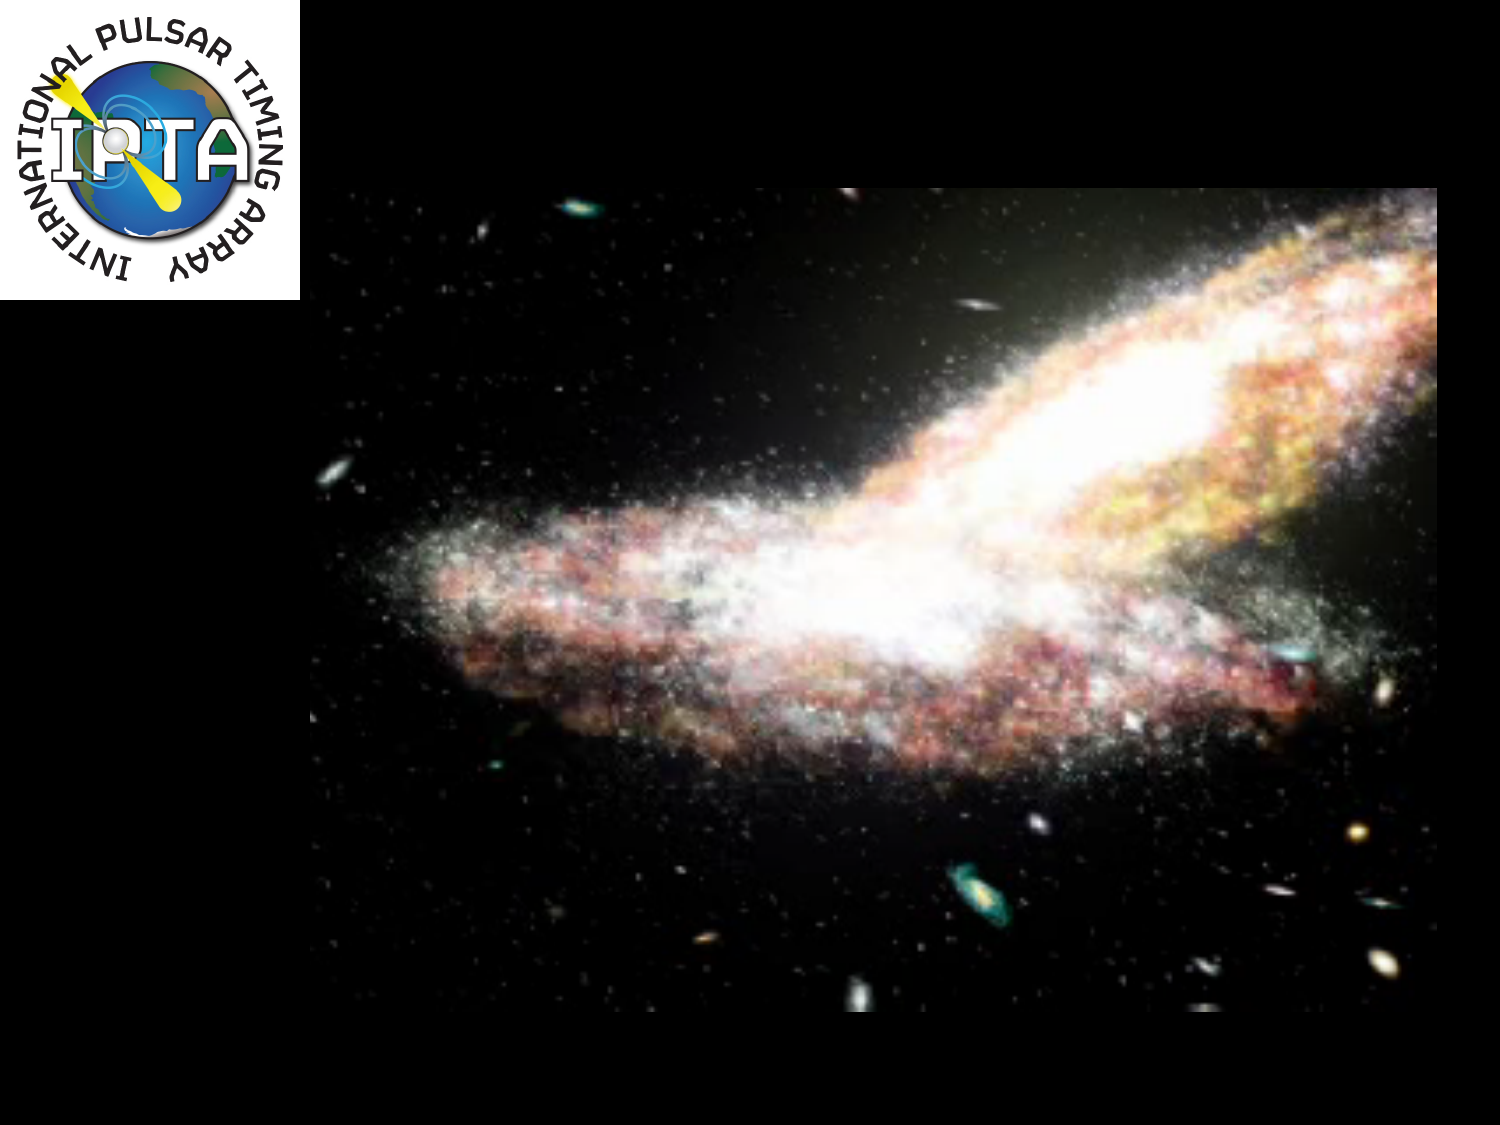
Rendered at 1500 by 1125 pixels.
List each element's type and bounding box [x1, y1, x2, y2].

picture [0, 0, 300, 300]
text_box [308, 187, 1438, 1013]
